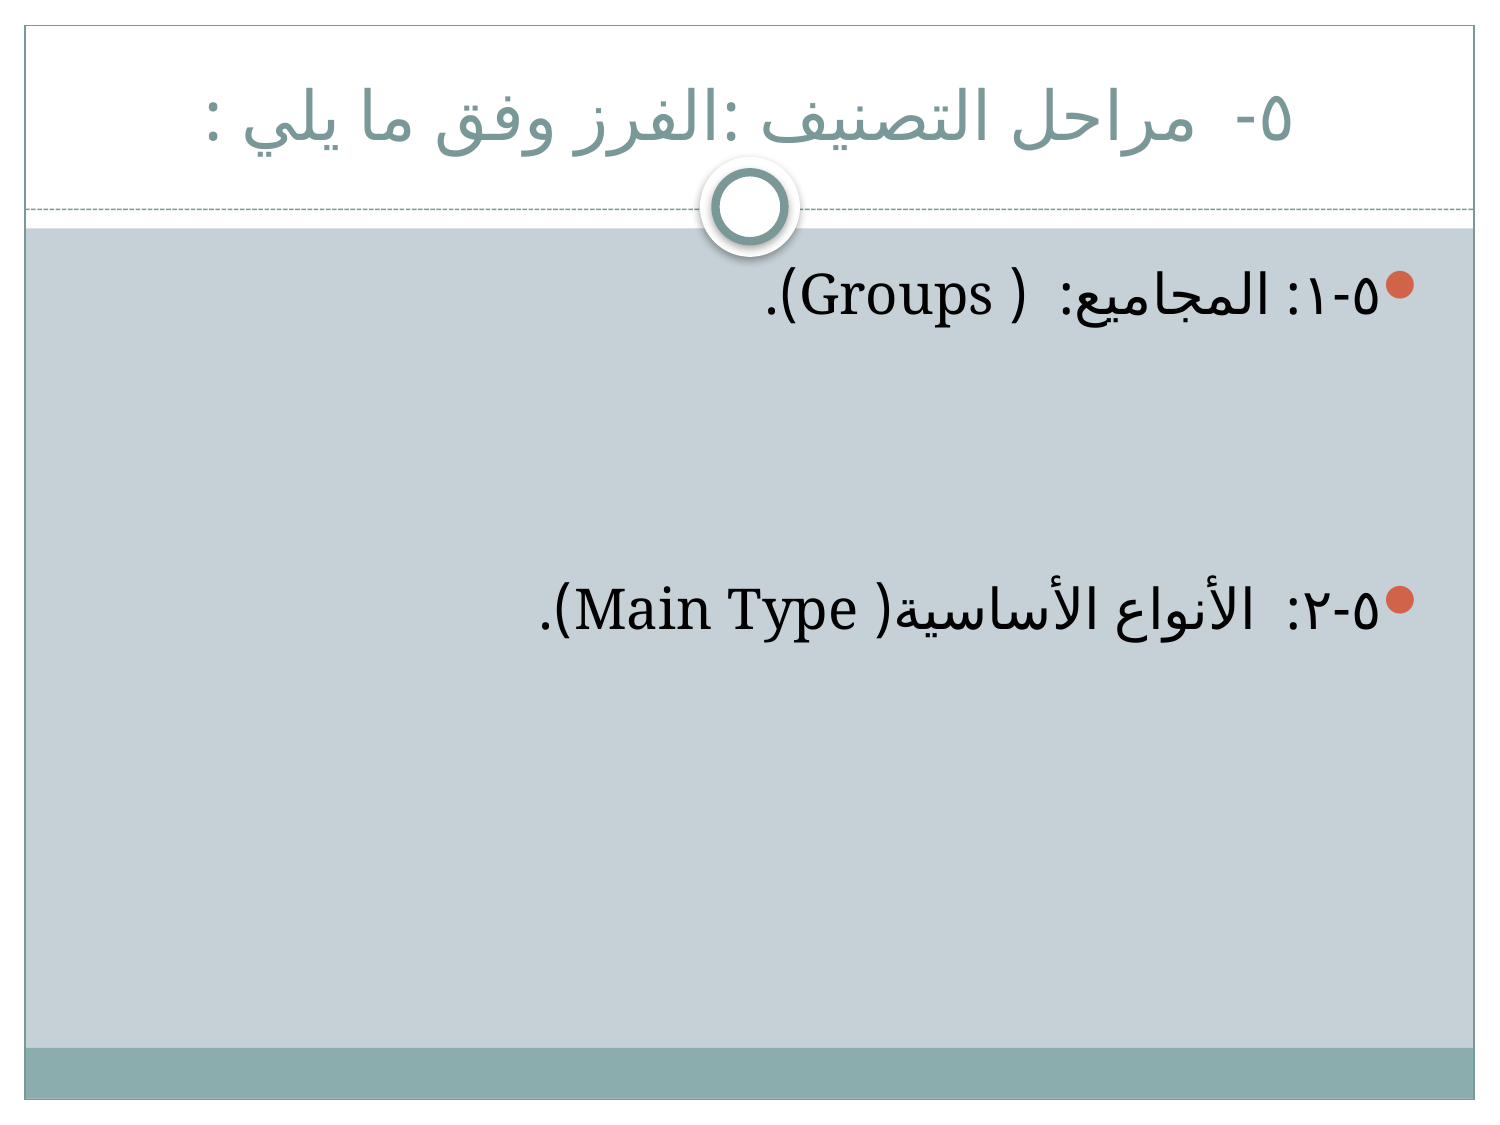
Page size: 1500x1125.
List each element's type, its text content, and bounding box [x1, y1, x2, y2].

list ٥-١: المجاميع: ( Groups). ٥-٢: الأنواع الأساسية( Main Type). [49, 250, 1445, 1001]
title ٥- مراحل التصنيف :الفرز وفق ما يلي : [49, 37, 1450, 162]
